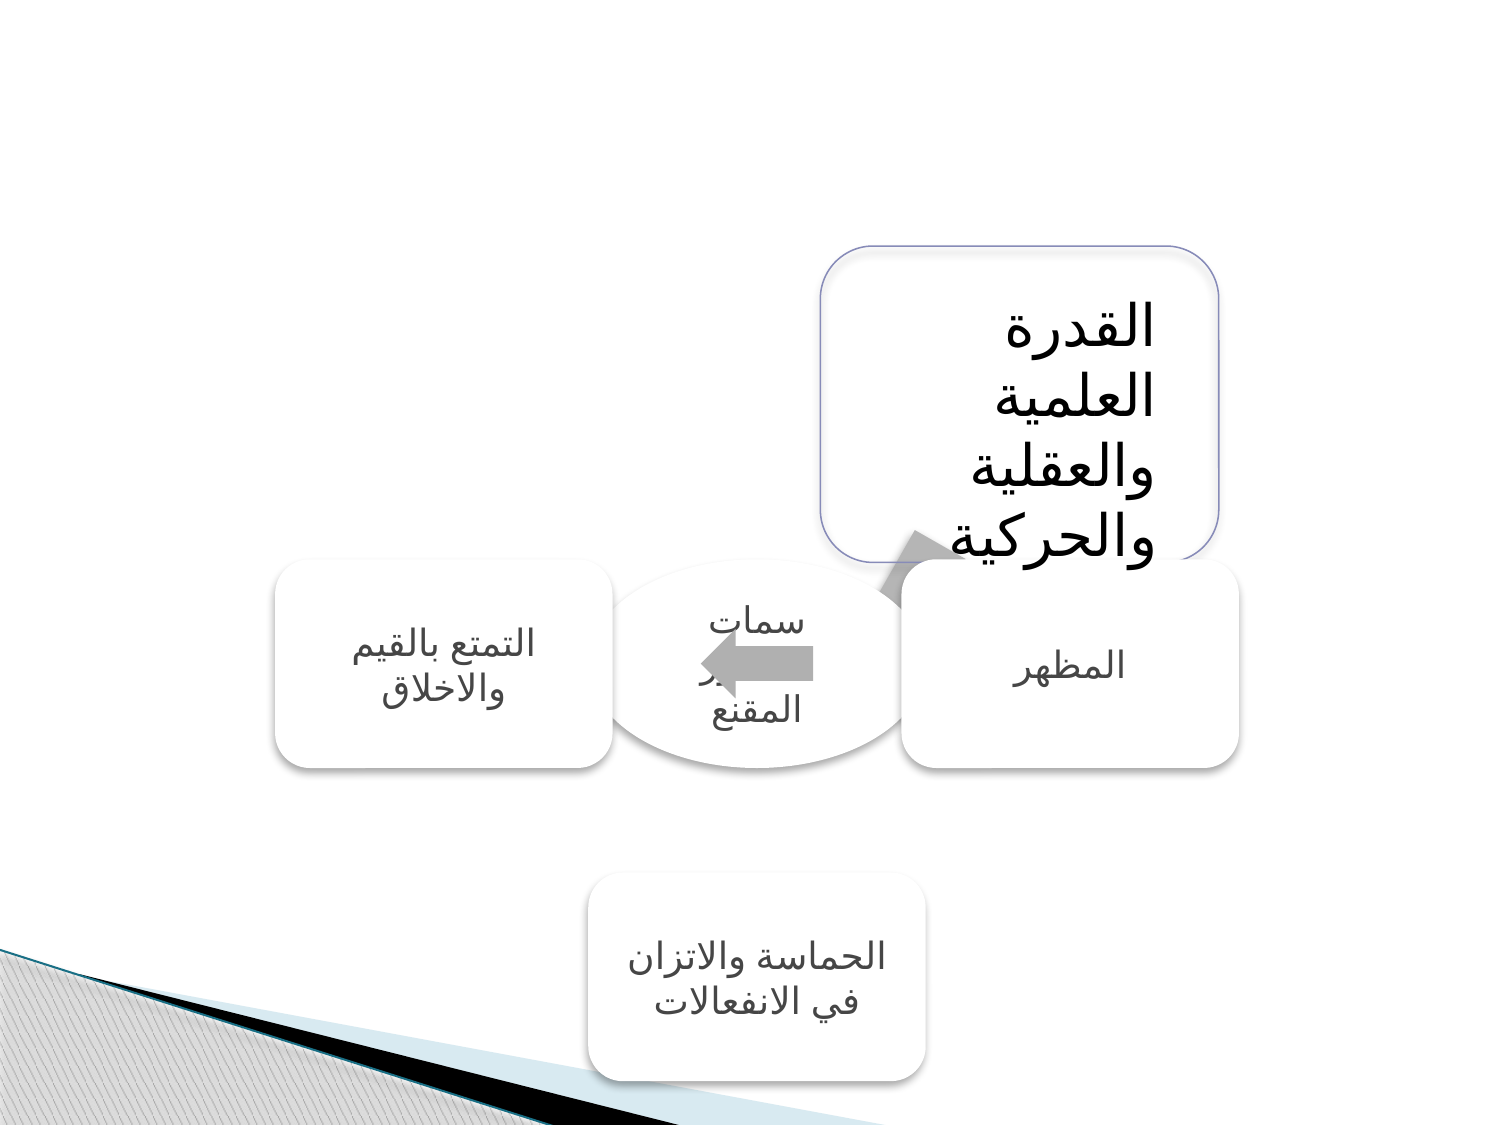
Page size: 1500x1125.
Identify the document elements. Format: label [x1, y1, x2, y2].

list [81, 245, 1433, 1082]
